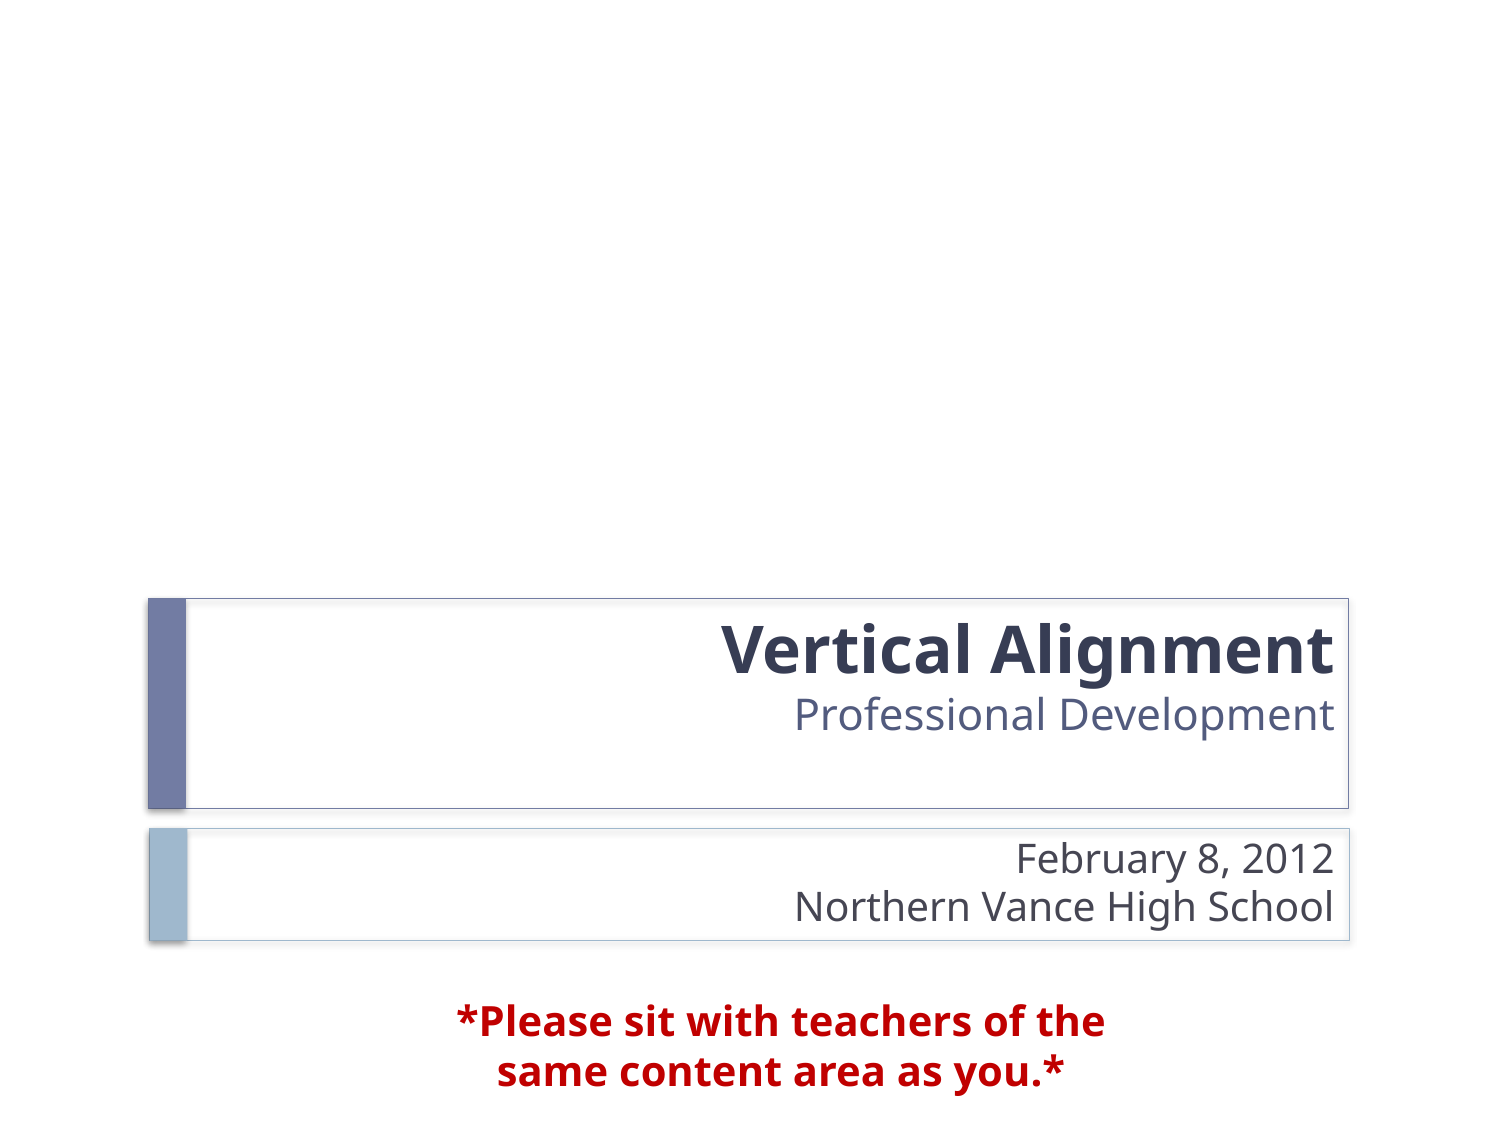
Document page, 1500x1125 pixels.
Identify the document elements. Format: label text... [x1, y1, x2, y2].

title Vertical Alignment Professional Development [0, 600, 1350, 801]
subtitle February 8, 2012 Northern Vance High School [249, 825, 1350, 938]
text_box *Please sit with teachers of the same content area as you.* [399, 987, 1163, 1103]
